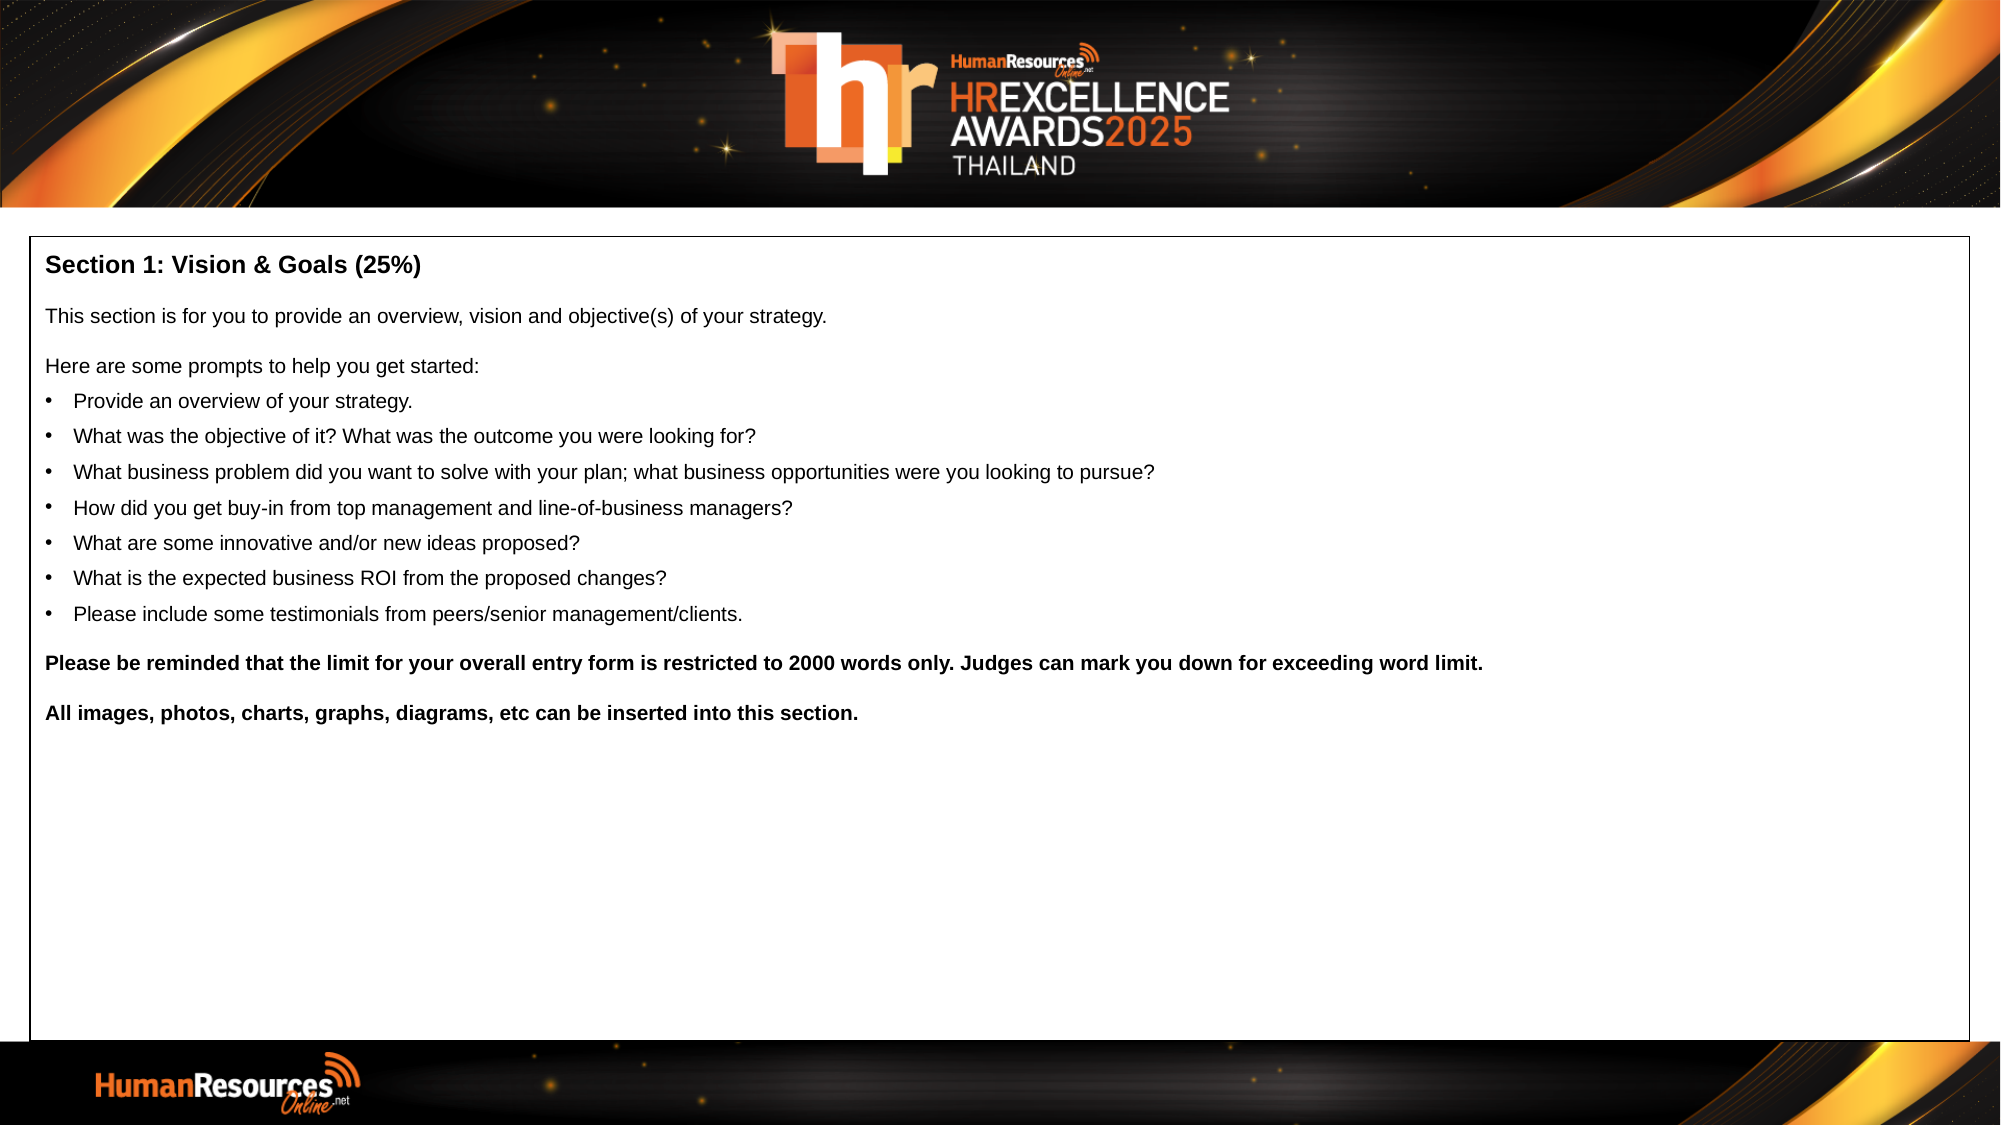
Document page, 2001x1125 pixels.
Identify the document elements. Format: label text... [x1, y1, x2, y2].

text_box Section 1: Vision & Goals (25%) This section is for you to provide an overview, vision and objective(s) of your strategy. Here are some prompts to help you get started: Provide an overview of your strategy. What was the objective of it? What was the outcome you were looking for? What business problem did you want to solve with your plan; what business opportunities were you looking to pursue? How did you get buy-in from top management and line-of-business managers? What are some innovative and/or new ideas proposed? What is the expected business ROI from the proposed changes? Please include some testimonials from peers/senior management/clients. Please be reminded that the limit for your overall entry form is restricted to 2000 words only. Judges can mark you down for exceeding word limit. All images, photos, charts, graphs, diagrams, etc can be inserted into this section. [30, 236, 1970, 1042]
picture [0, 0, 2001, 1125]
